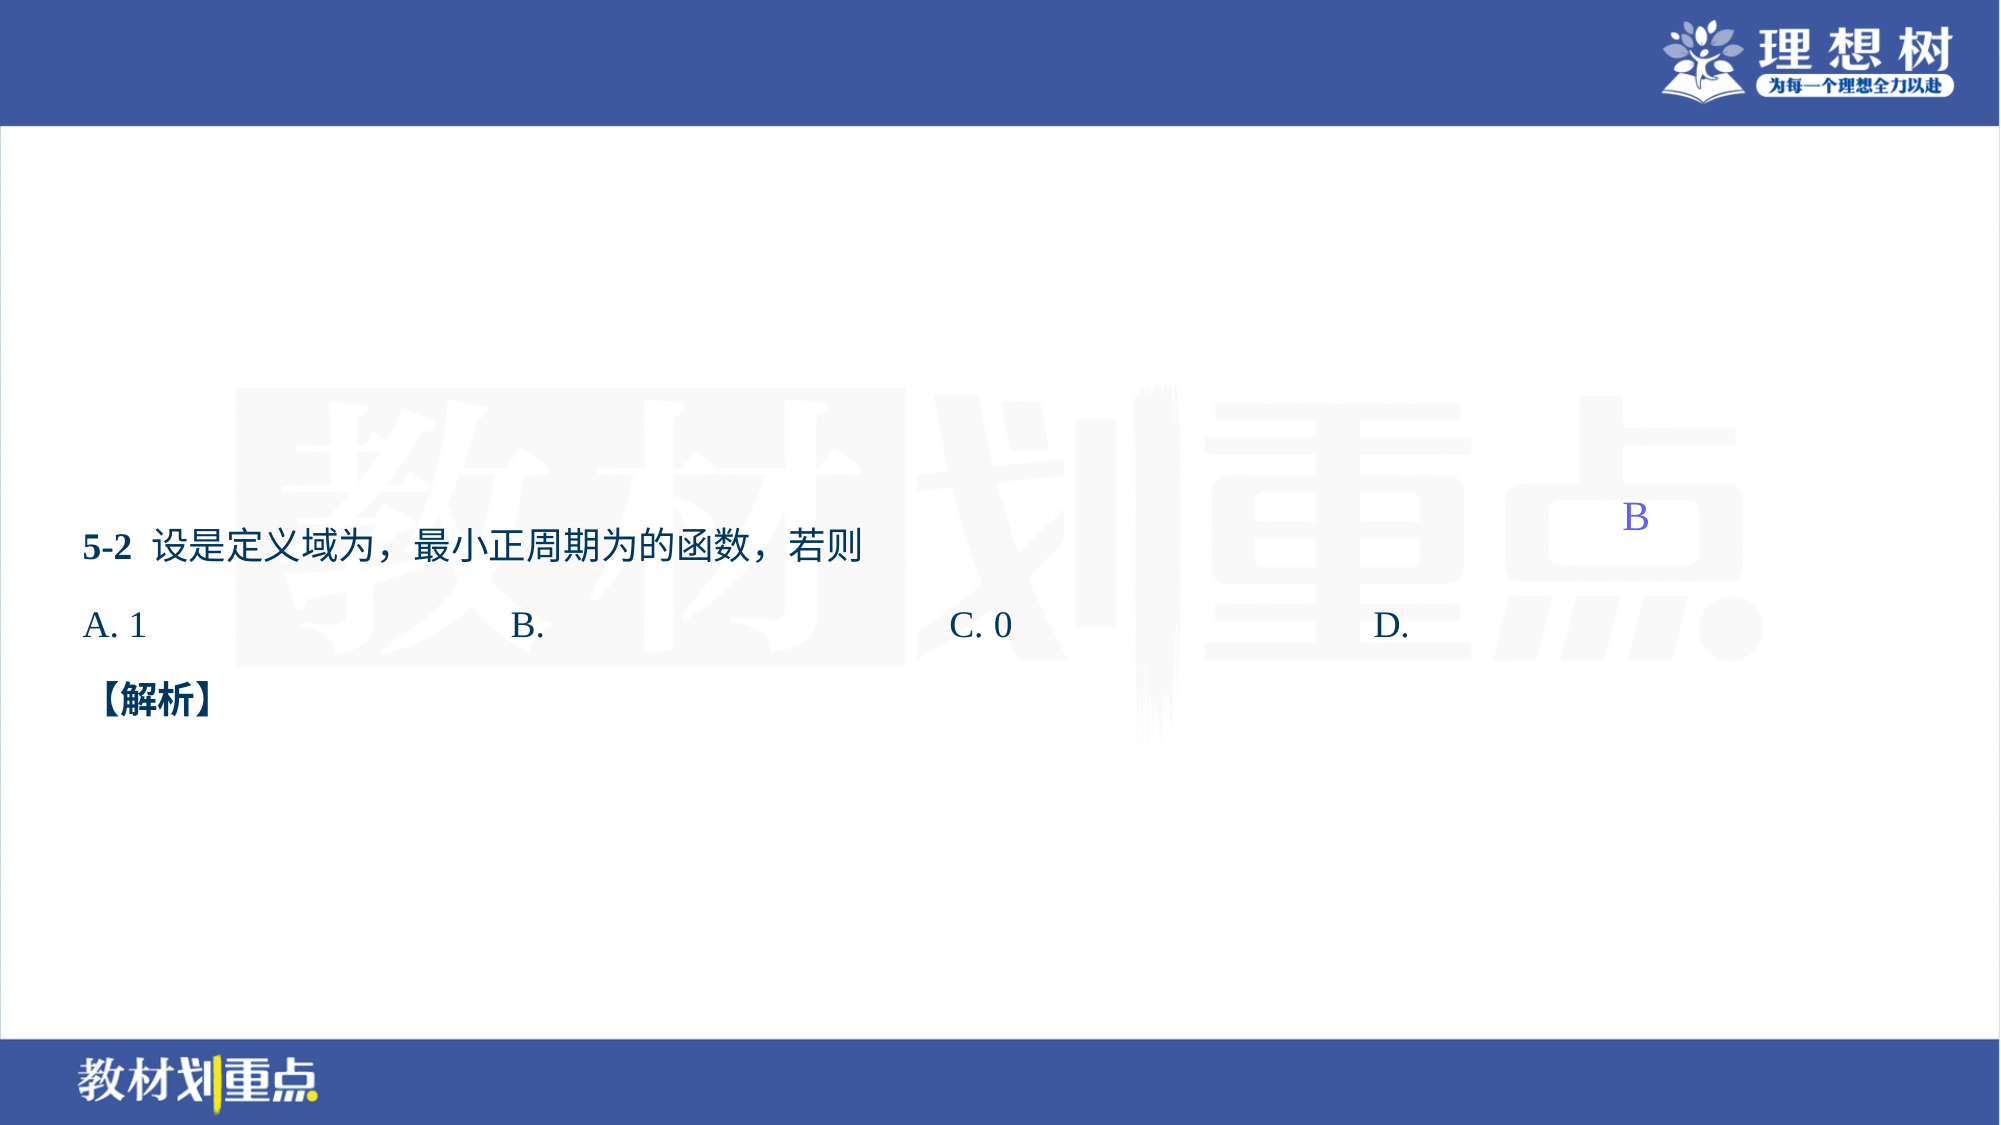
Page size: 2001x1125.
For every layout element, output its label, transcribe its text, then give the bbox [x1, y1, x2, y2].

picture [0, 0, 2000, 1125]
text_box B [1607, 486, 1666, 537]
